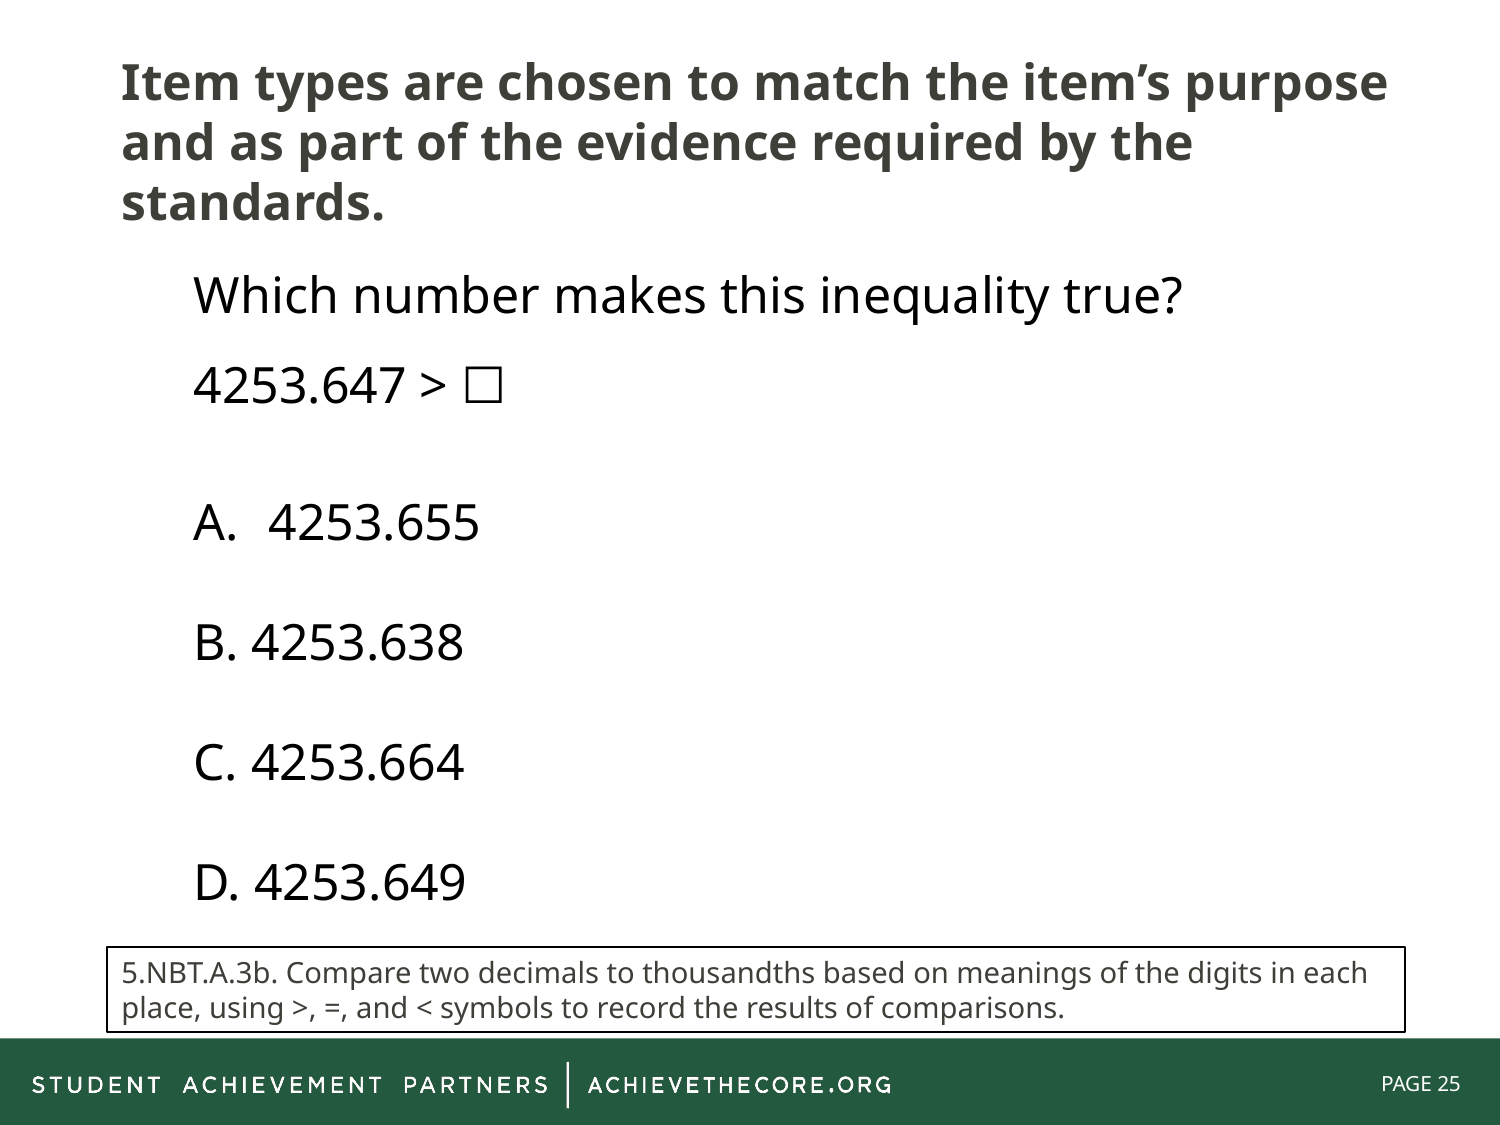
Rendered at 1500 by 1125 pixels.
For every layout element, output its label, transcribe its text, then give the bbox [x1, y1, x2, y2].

title Item types are chosen to match the item’s purpose and as part of the evidence required by the standards. [106, 24, 1405, 258]
text_box 4253.655 B. 4253.638 C. 4253.664 D. 4253.649 [178, 482, 1361, 918]
picture [12, 1055, 911, 1112]
text_box Which number makes this inequality true? 4253.647 > ☐ [178, 256, 1267, 421]
text_box 5.NBT.A.3b. Compare two decimals to thousandths based on meanings of the digits in each place, using >, =, and < symbols to record the results of comparisons. [106, 947, 1405, 1032]
